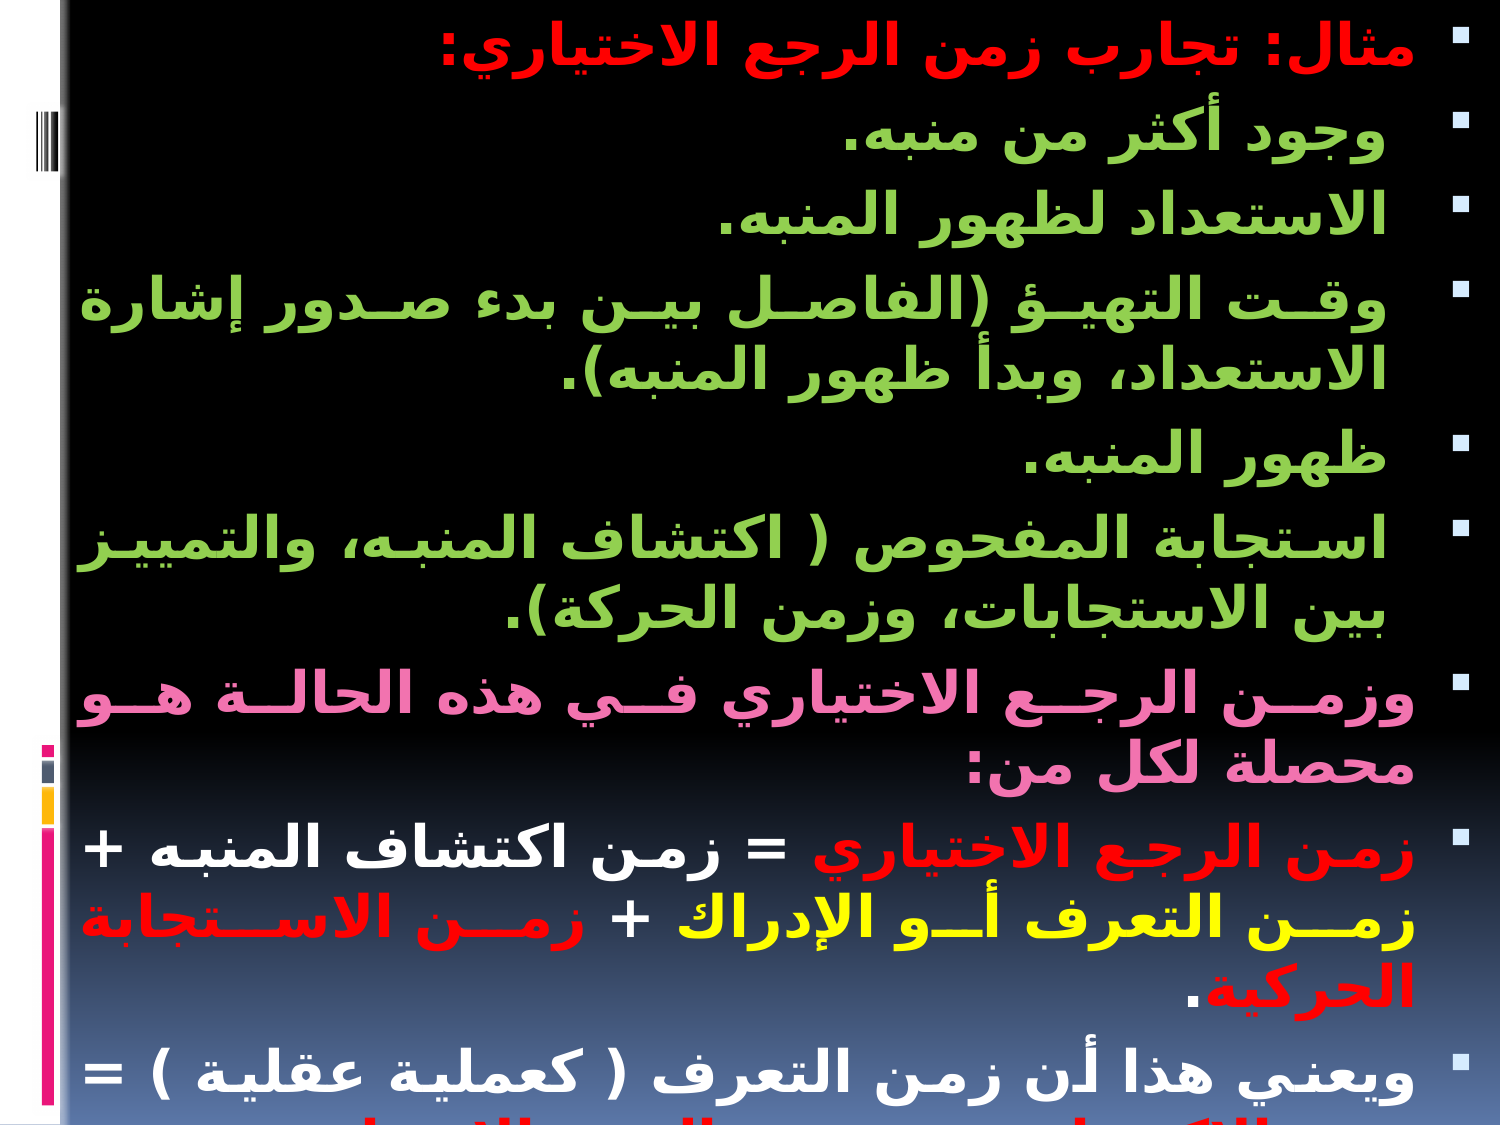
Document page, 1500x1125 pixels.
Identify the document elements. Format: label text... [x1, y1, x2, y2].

list مثال: تجارب زمن الرجع الاختياري: وجود أكثر من منبه. الاستعداد لظهور المنبه. وقت التهيؤ (الفاصل بين بدء صدور إشارة الاستعداد، وبدأ ظهور المنبه). ظهور المنبه. استجابة المفحوص ( اكتشاف المنبه، والتمييز بين الاستجابات، وزمن الحركة). وزمن الرجع الاختياري في هذه الحالة هو محصلة لكل من: زمن الرجع الاختياري = زمن اكتشاف المنبه + زمن التعرف أو الإدراك + زمن الاستجابة الحركية. ويعني هذا أن زمن التعرف ( كعملية عقلية ) = زمن الاكتشاف فى زمن الرجع الاختيارى – زمن الاكتشاف فى زمن الرجع البسيط . [64, 0, 1500, 1125]
